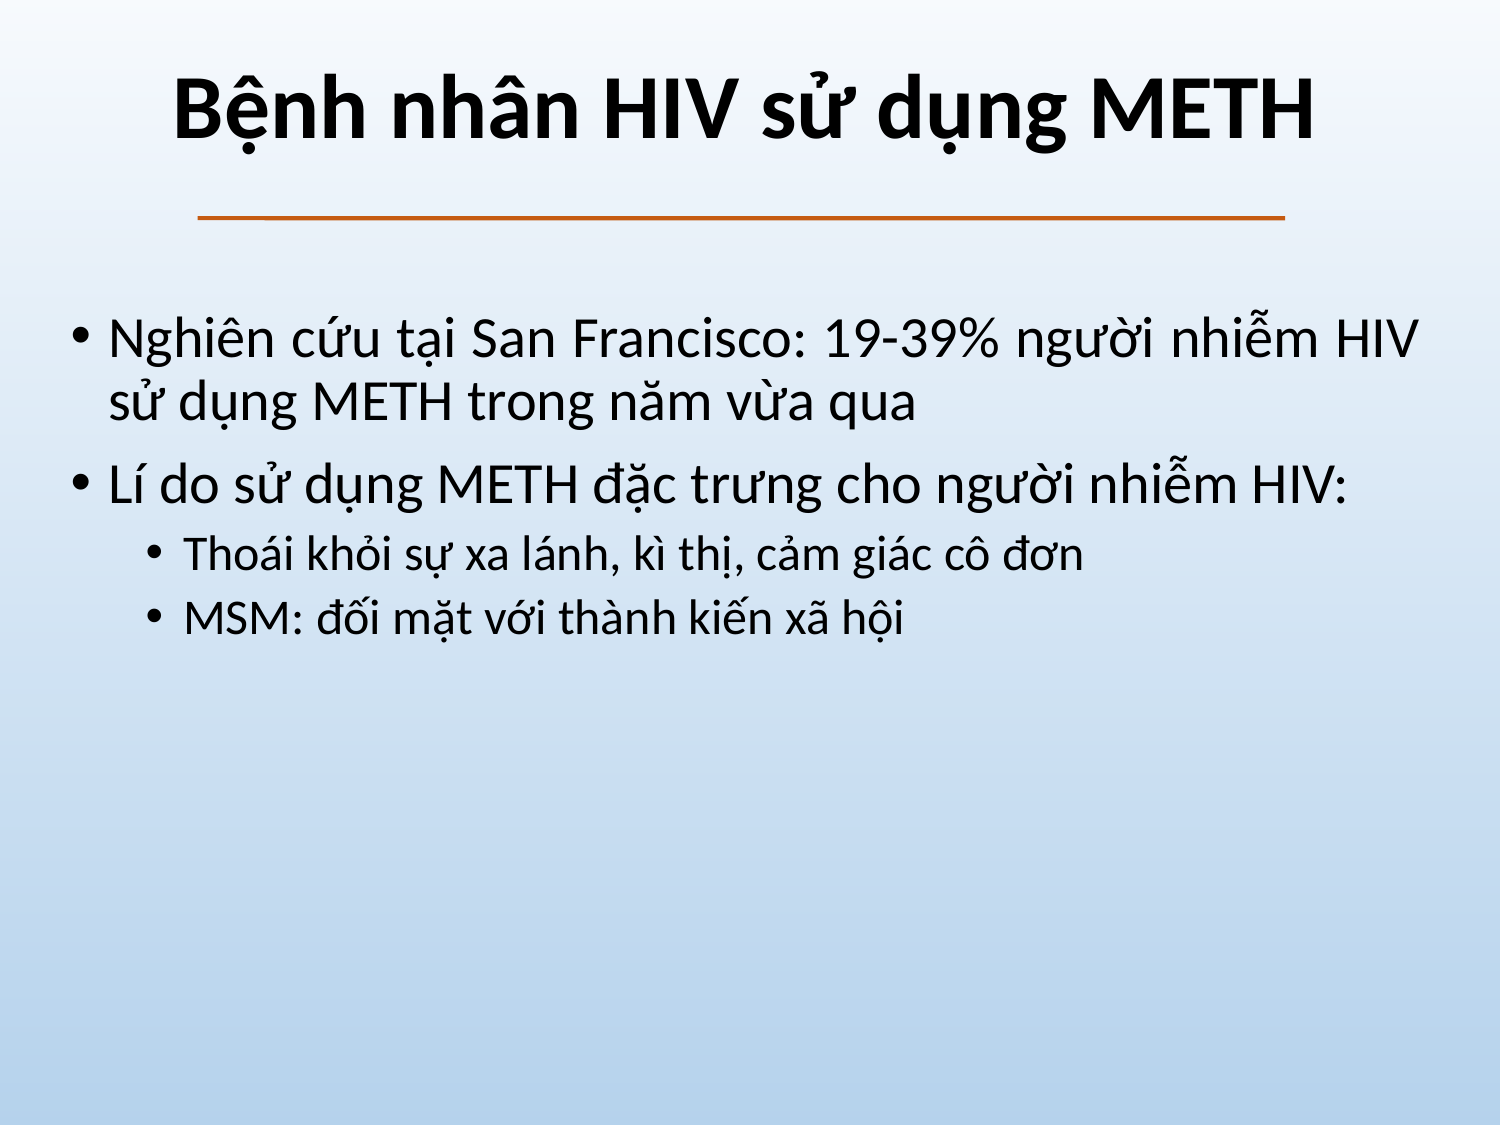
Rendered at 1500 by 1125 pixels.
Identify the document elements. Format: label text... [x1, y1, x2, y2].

title Bệnh nhân HIV sử dụng METH [55, 0, 1436, 219]
list Nghiên cứu tại San Francisco: 19-39% người nhiễm HIV sử dụng METH trong năm vừa qua Lí do sử dụng METH đặc trưng cho người nhiễm HIV: Thoái khỏi sự xa lánh, kì thị, cảm giác cô đơn MSM: đối mặt với thành kiến xã hội [55, 299, 1436, 1014]
